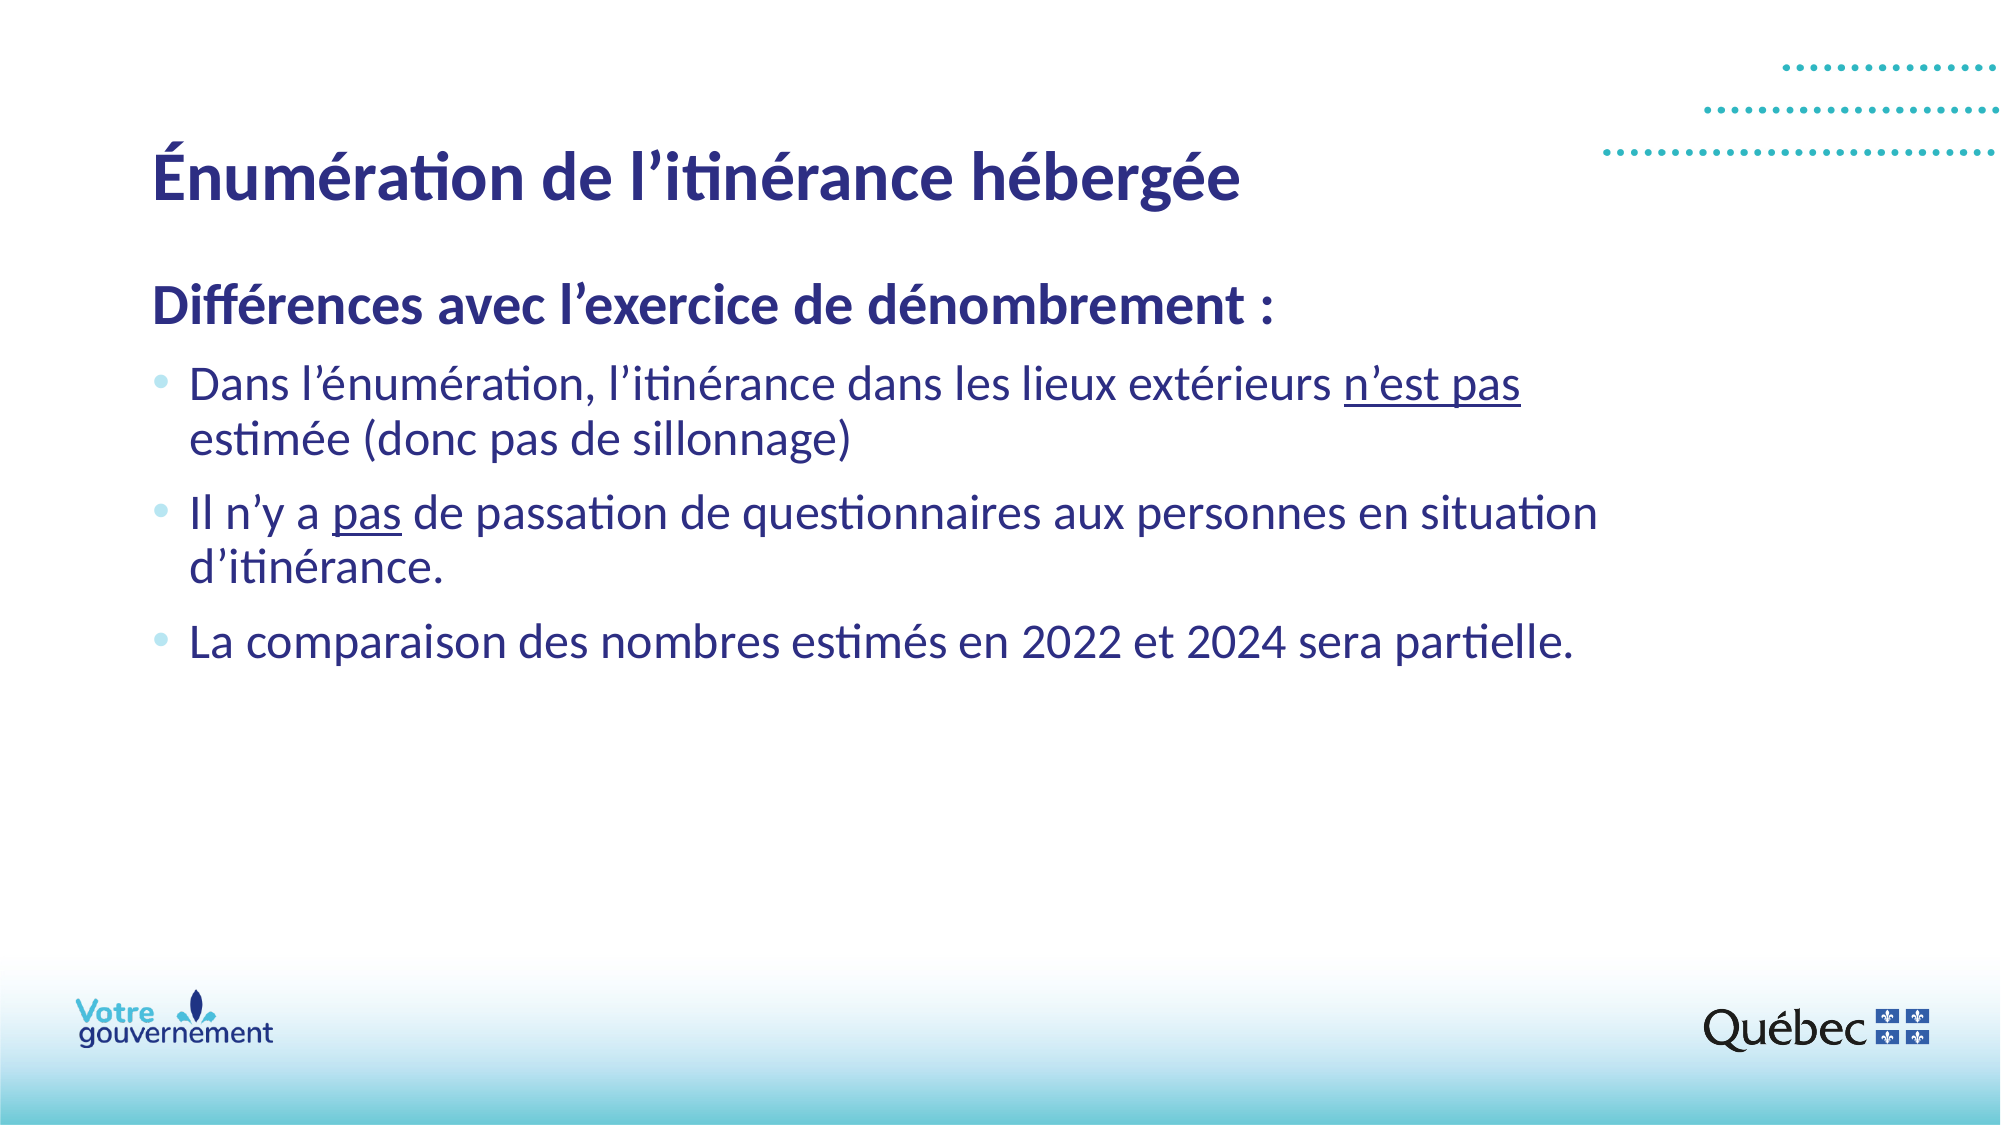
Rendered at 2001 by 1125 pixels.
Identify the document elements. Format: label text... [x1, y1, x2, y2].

list Différences avec l’exercice de dénombrement : Dans l’énumération, l’itinérance dans les lieux extérieurs n’est pas estimée (donc pas de sillonnage) Il n’y a pas de passation de questionnaires aux personnes en situation d’itinérance. La comparaison des nombres estimés en 2022 et 2024 sera partielle. [137, 266, 1673, 859]
title Énumération de l’itinérance hébergée [137, 132, 1863, 223]
picture [0, 0, 2001, 1125]
